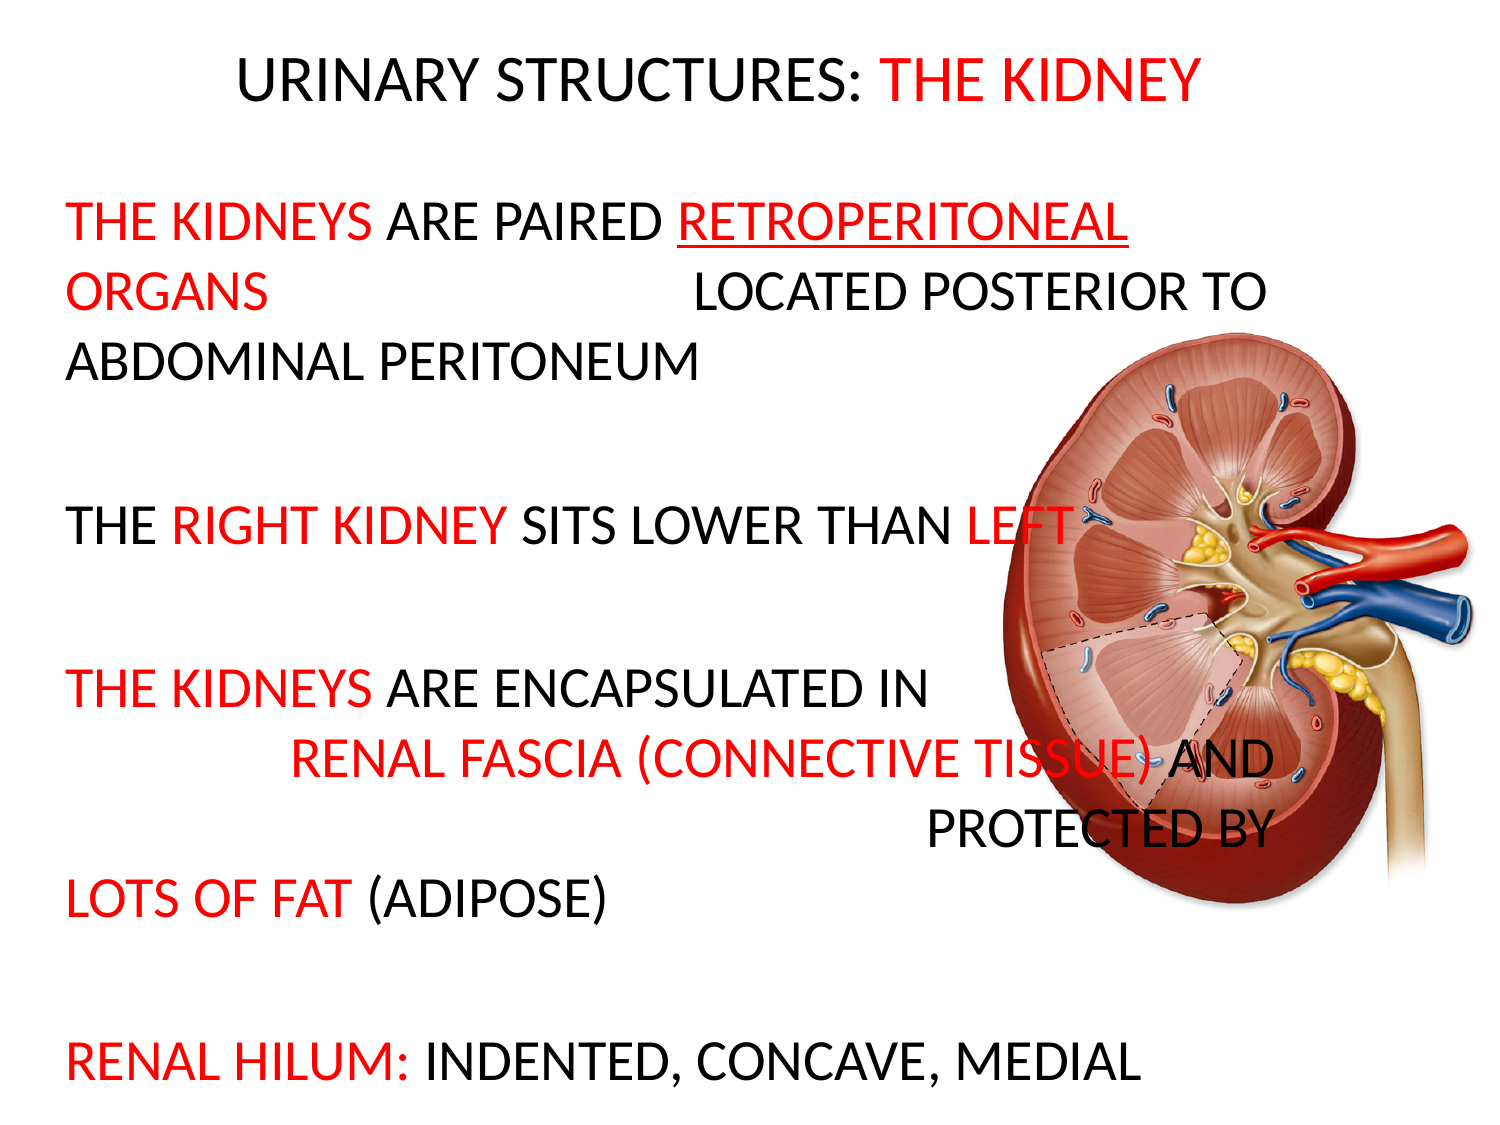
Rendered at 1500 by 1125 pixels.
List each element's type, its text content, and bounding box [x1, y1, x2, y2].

text_box Urinary Structures: The Kidney [0, 27, 1438, 216]
list The Kidneys are paired Retroperitoneal Organs Located posterior to abdominal peritoneum The right kidney sits lower than left The Kidneys are encapsulated in renal fascia (connective tissue) and protected by lots of fat (adipose) Renal Hilum: Indented, concave, medial [50, 216, 1325, 1025]
picture [999, 330, 1479, 913]
